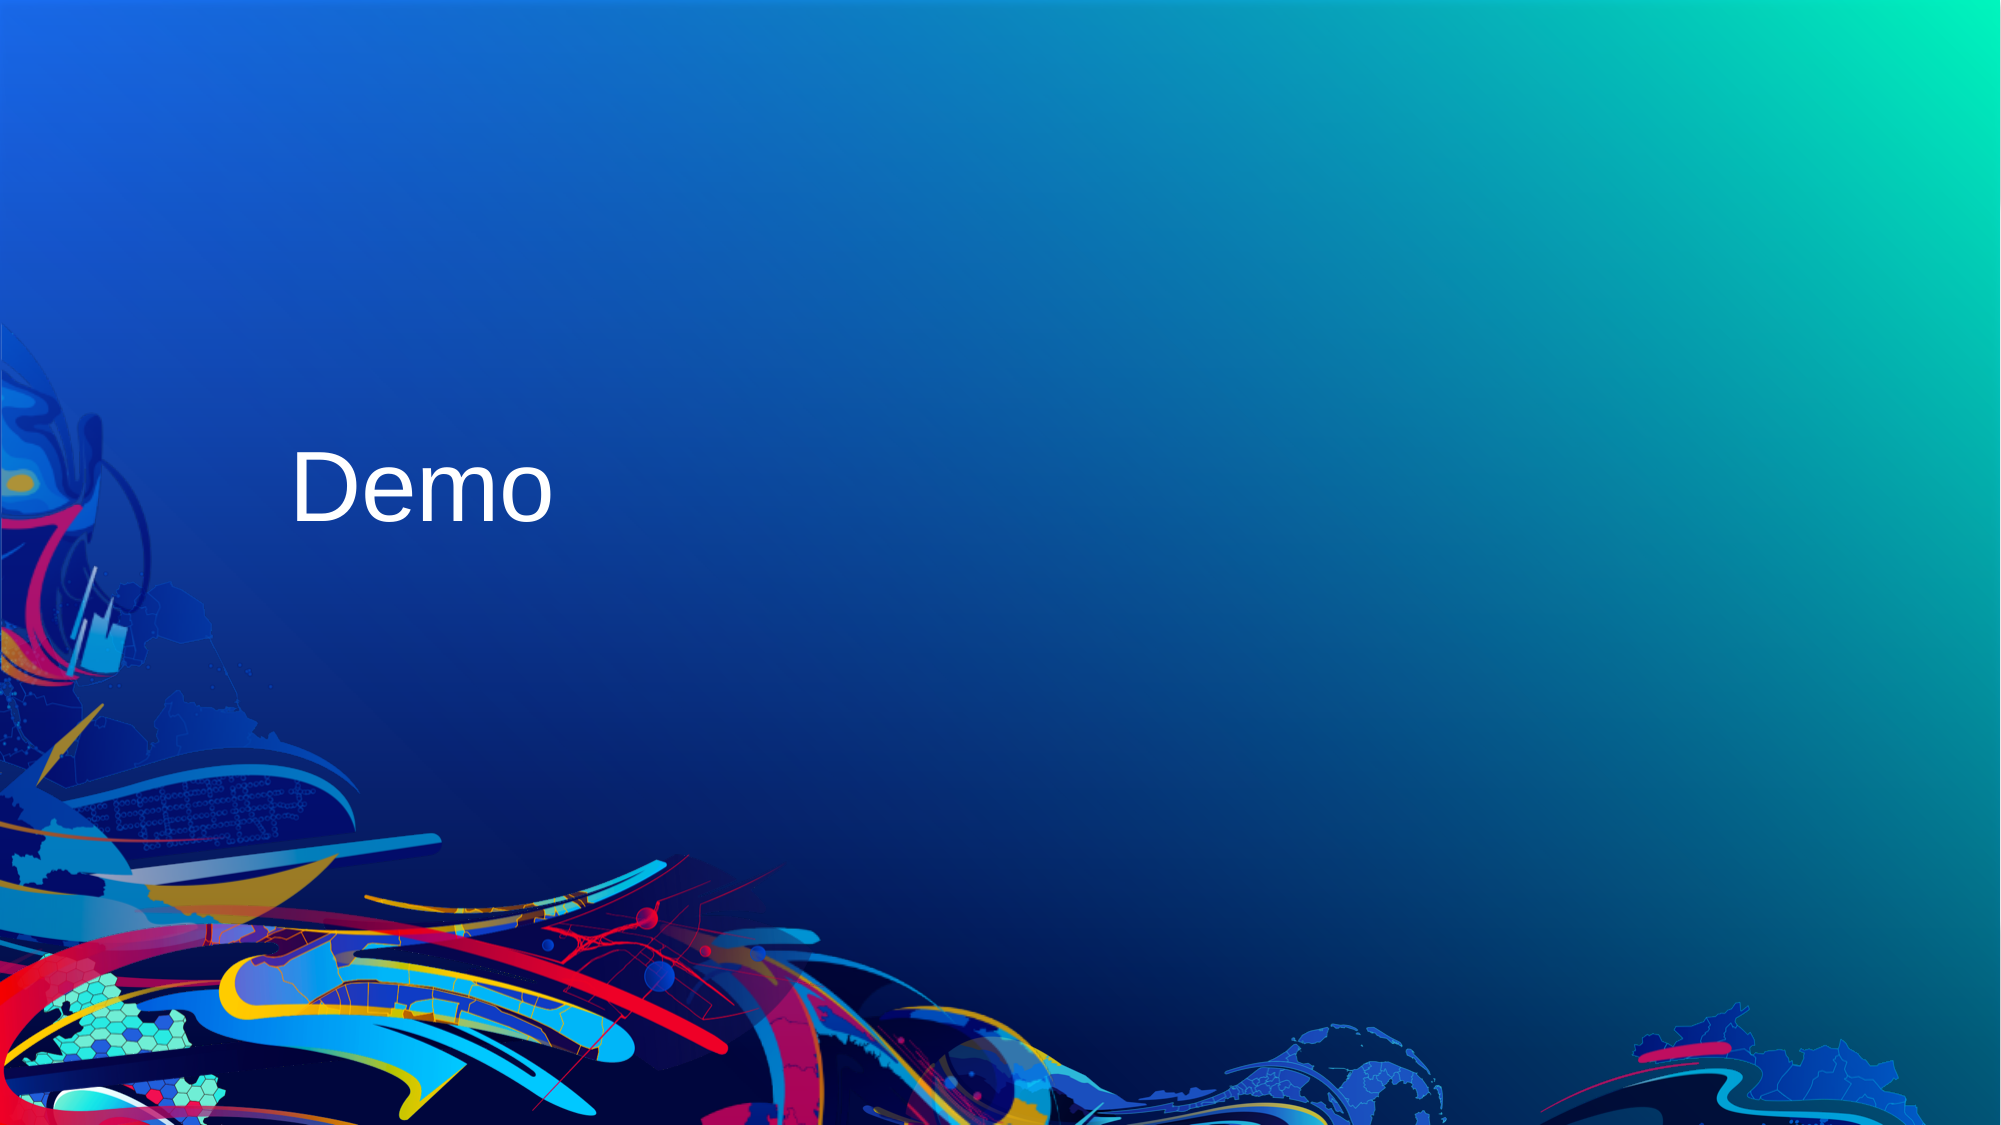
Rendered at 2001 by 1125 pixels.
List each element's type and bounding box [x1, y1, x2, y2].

text_box [0, 0, 2000, 1125]
